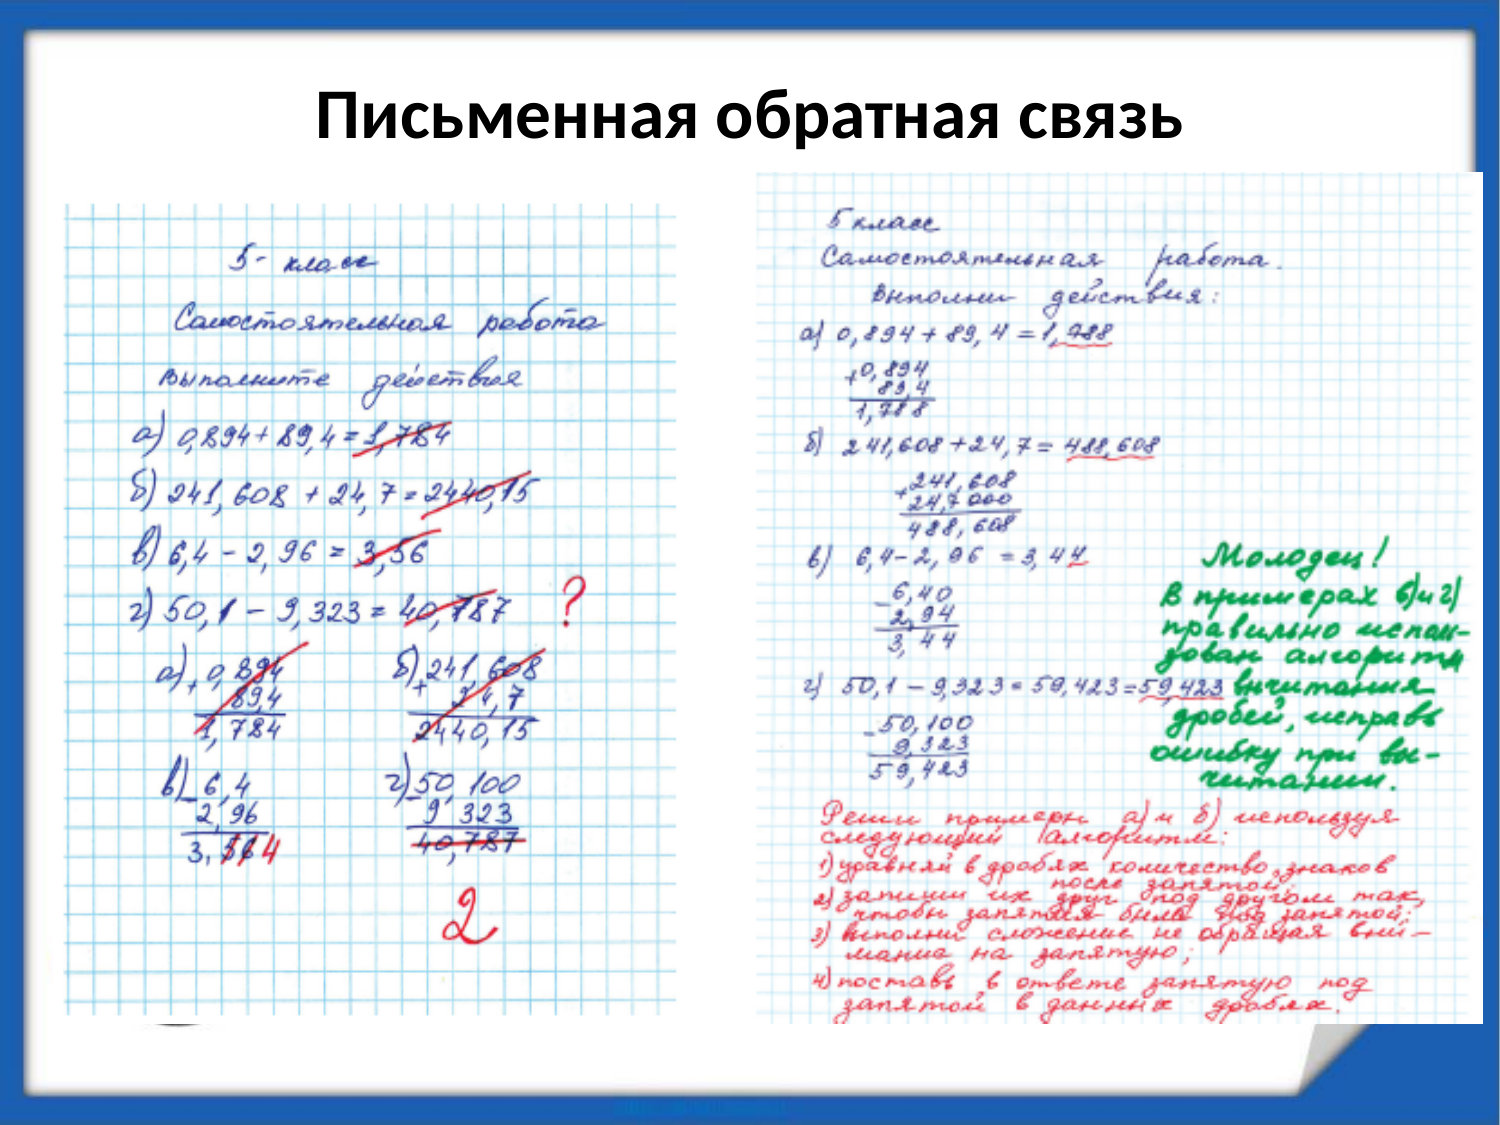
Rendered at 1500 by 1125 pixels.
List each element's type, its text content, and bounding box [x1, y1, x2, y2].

picture [0, 0, 1500, 1125]
title Письменная обратная связь [103, 59, 1397, 161]
